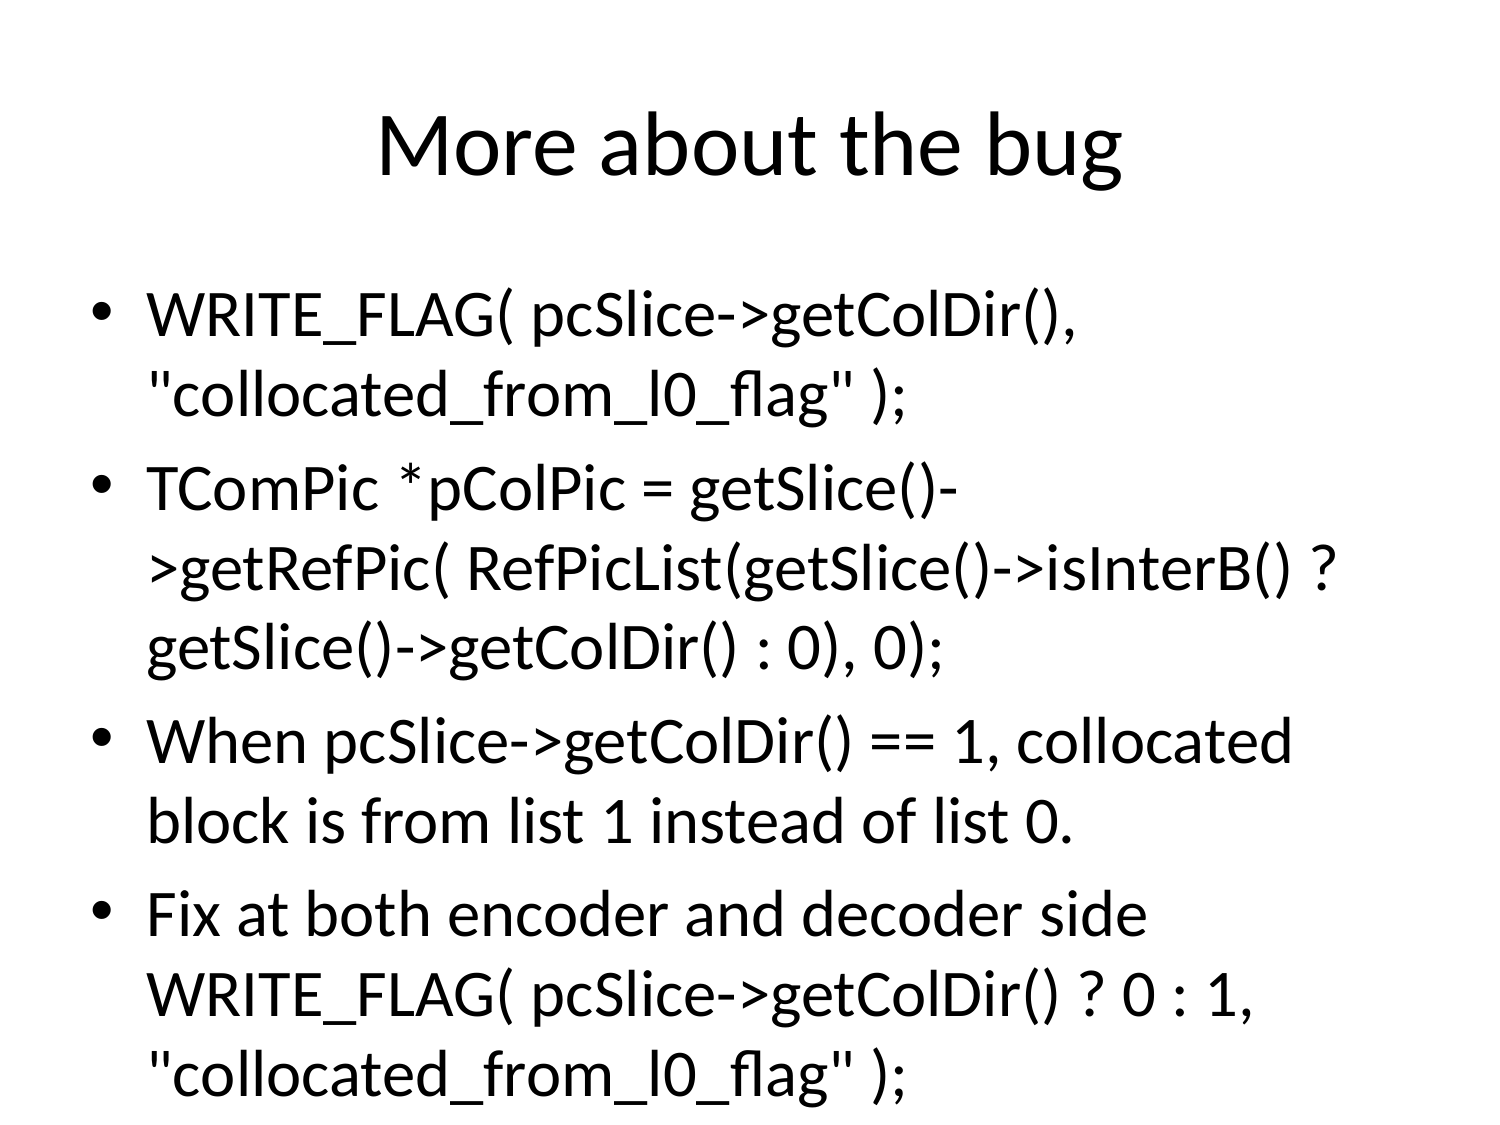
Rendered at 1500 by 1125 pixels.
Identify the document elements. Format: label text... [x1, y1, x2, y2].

list WRITE_FLAG( pcSlice->getColDir(), "collocated_from_l0_flag" ); TComPic *pColPic = getSlice()->getRefPic( RefPicList(getSlice()->isInterB() ? getSlice()->getColDir() : 0), 0); When pcSlice->getColDir() == 1, collocated block is from list 1 instead of list 0. Fix at both encoder and decoder side WRITE_FLAG( pcSlice->getColDir() ? 0 : 1, "collocated_from_l0_flag" ); [75, 262, 1425, 1005]
title More about the bug [75, 45, 1425, 233]
